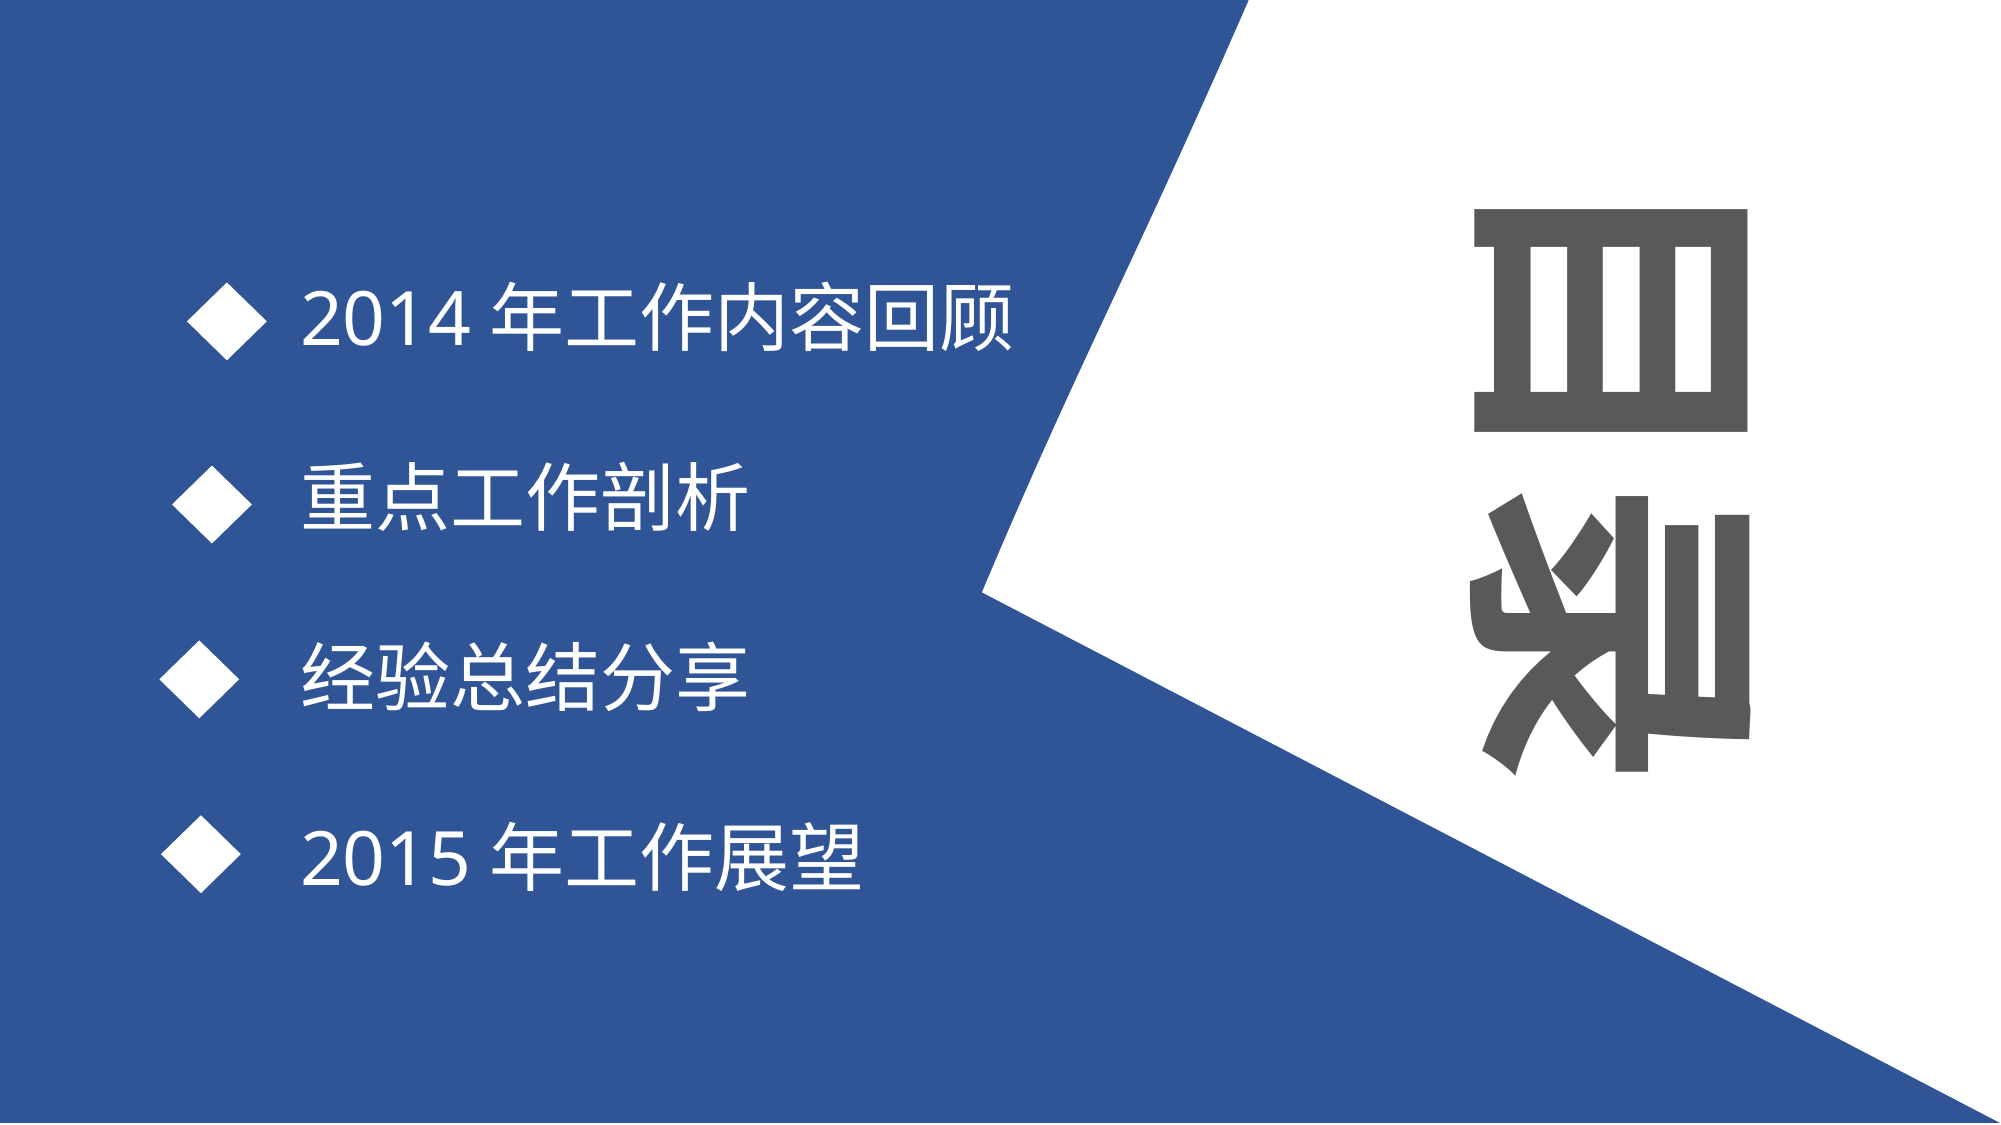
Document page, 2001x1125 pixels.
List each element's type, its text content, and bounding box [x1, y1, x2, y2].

text_box [170, 464, 254, 545]
text_box [157, 638, 241, 720]
text_box [159, 813, 243, 895]
text_box 2014年工作内容回顾 重点工作剖析 经验总结分享 2015年工作展望 [285, 263, 1030, 954]
text_box [0, 0, 2000, 1125]
text_box 目录 [1410, 150, 1820, 797]
text_box [185, 281, 269, 362]
